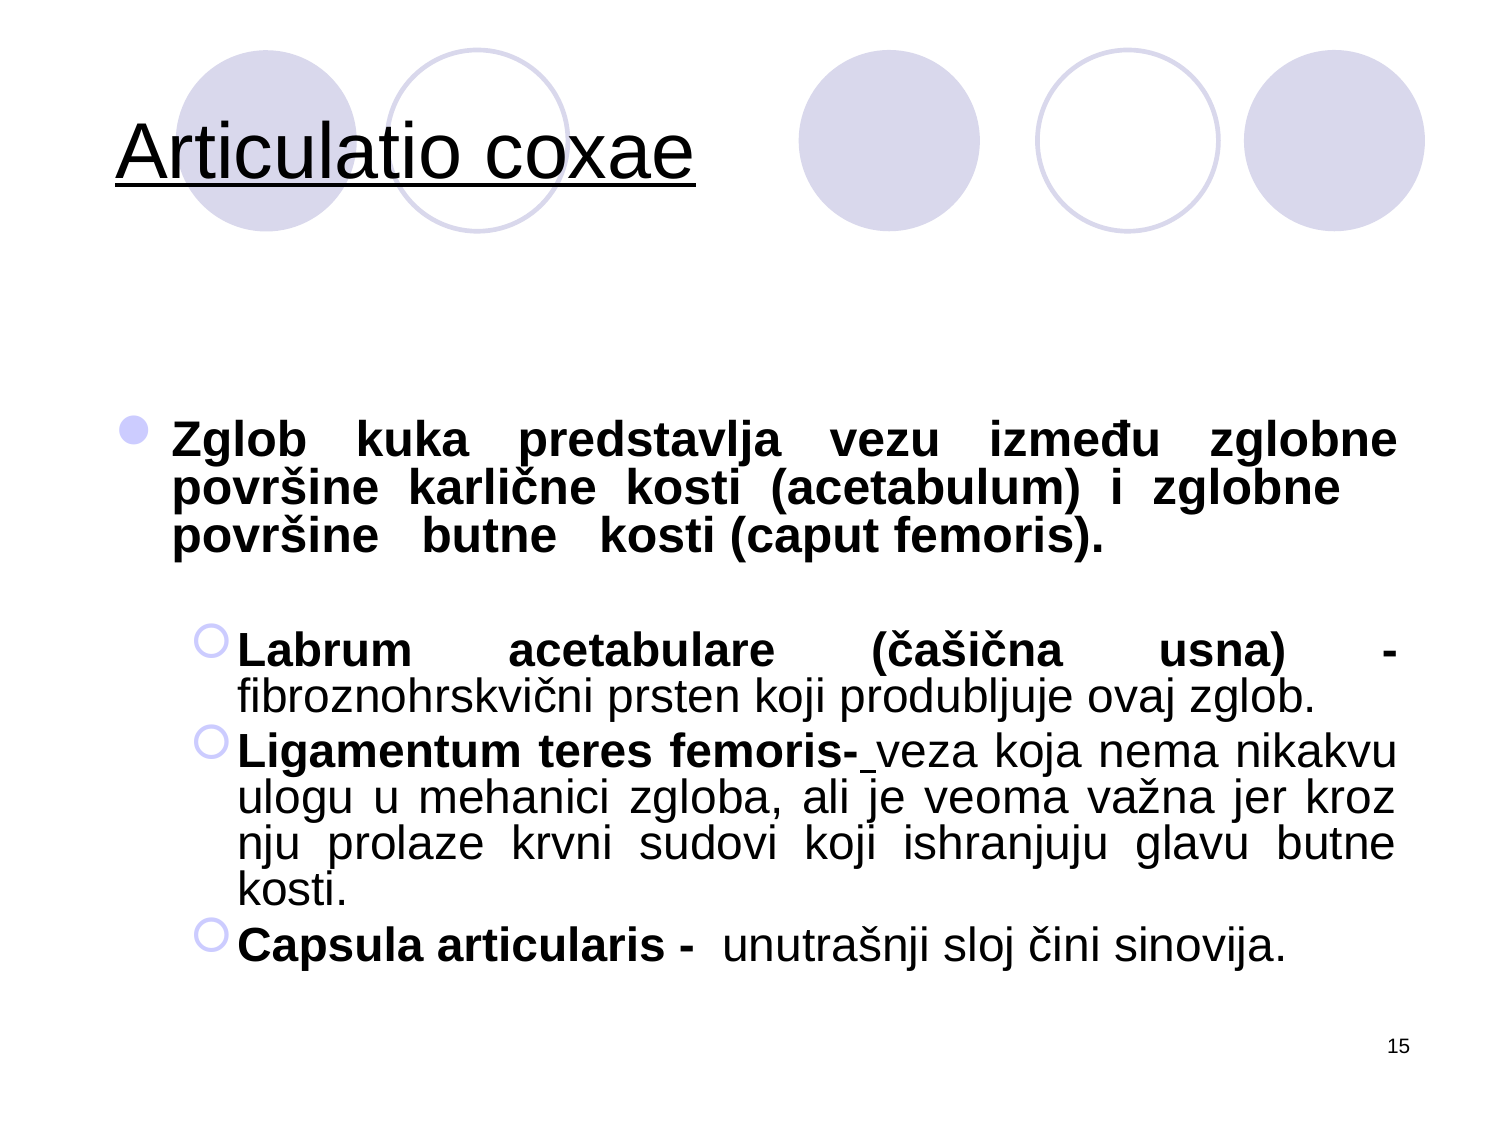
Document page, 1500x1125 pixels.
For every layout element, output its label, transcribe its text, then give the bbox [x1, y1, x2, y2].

title Articulatio coxae [100, 53, 1451, 241]
slide_number 15 [1074, 1024, 1426, 1101]
list Zglob kuka predstavlja vezu između zglobne površine karlične kosti (acetabulum) i zglobne površine butne kosti (caput femoris). Labrum acetabulare (čašična usna) - fibroznohrskvični prsten koji produbljuje ovaj zglob. Ligamentum teres femoris- veza koja nema nikakvu ulogu u mehanici zgloba, ali je veoma važna jer kroz nju prolaze krvni sudovi koji ishranjuju glavu butne kosti. Capsula articularis - unutrašnji sloj čini sinovija. [100, 243, 1414, 1024]
